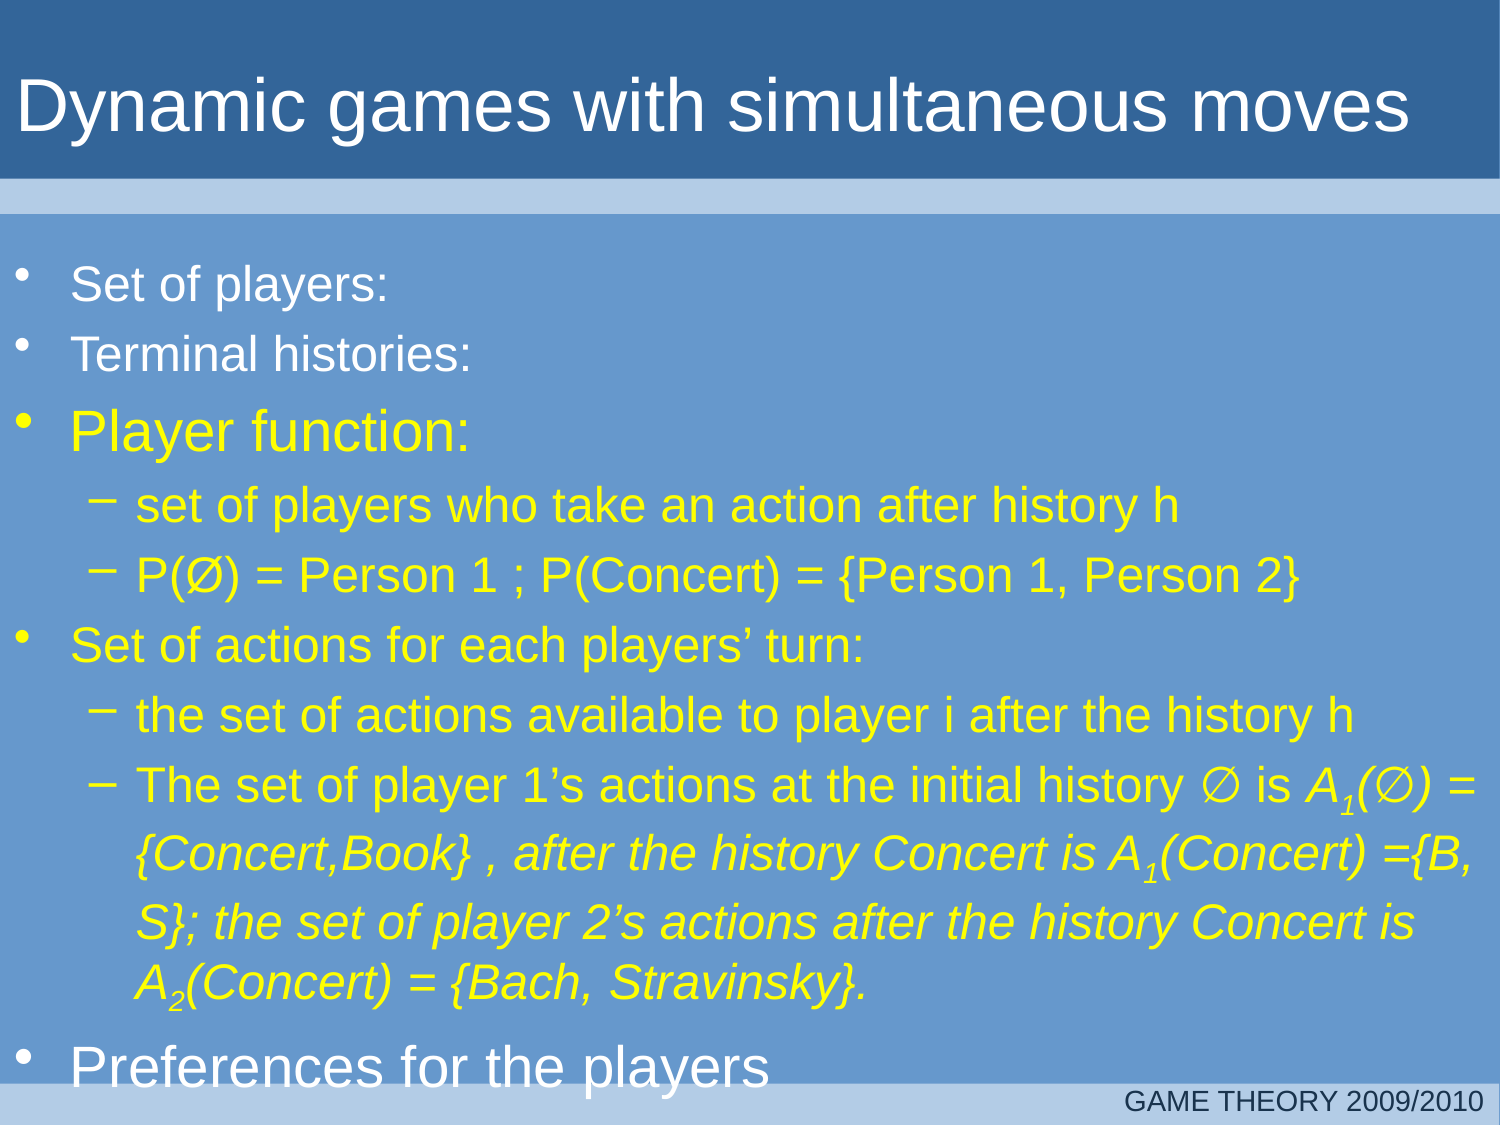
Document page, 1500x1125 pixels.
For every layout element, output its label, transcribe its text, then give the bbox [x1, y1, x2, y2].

list Set of players: Terminal histories: Player function: set of players who take an action after history h P(Ø) = Person 1 ; P(Concert) = {Person 1, Person 2} Set of actions for each players’ turn: the set of actions available to player i after the history h The set of player 1’s actions at the initial history ∅ is A1(∅) = {Concert,Book} , after the history Concert is A1(Concert) ={B, S}; the set of player 2’s actions after the history Concert is A2(Concert) = {Bach, Stravinsky}. Preferences for the players [0, 243, 1499, 1000]
text_box GAME THEORY 2009/2010 [1109, 1075, 1500, 1125]
title Dynamic games with simultaneous moves [0, 42, 1500, 162]
